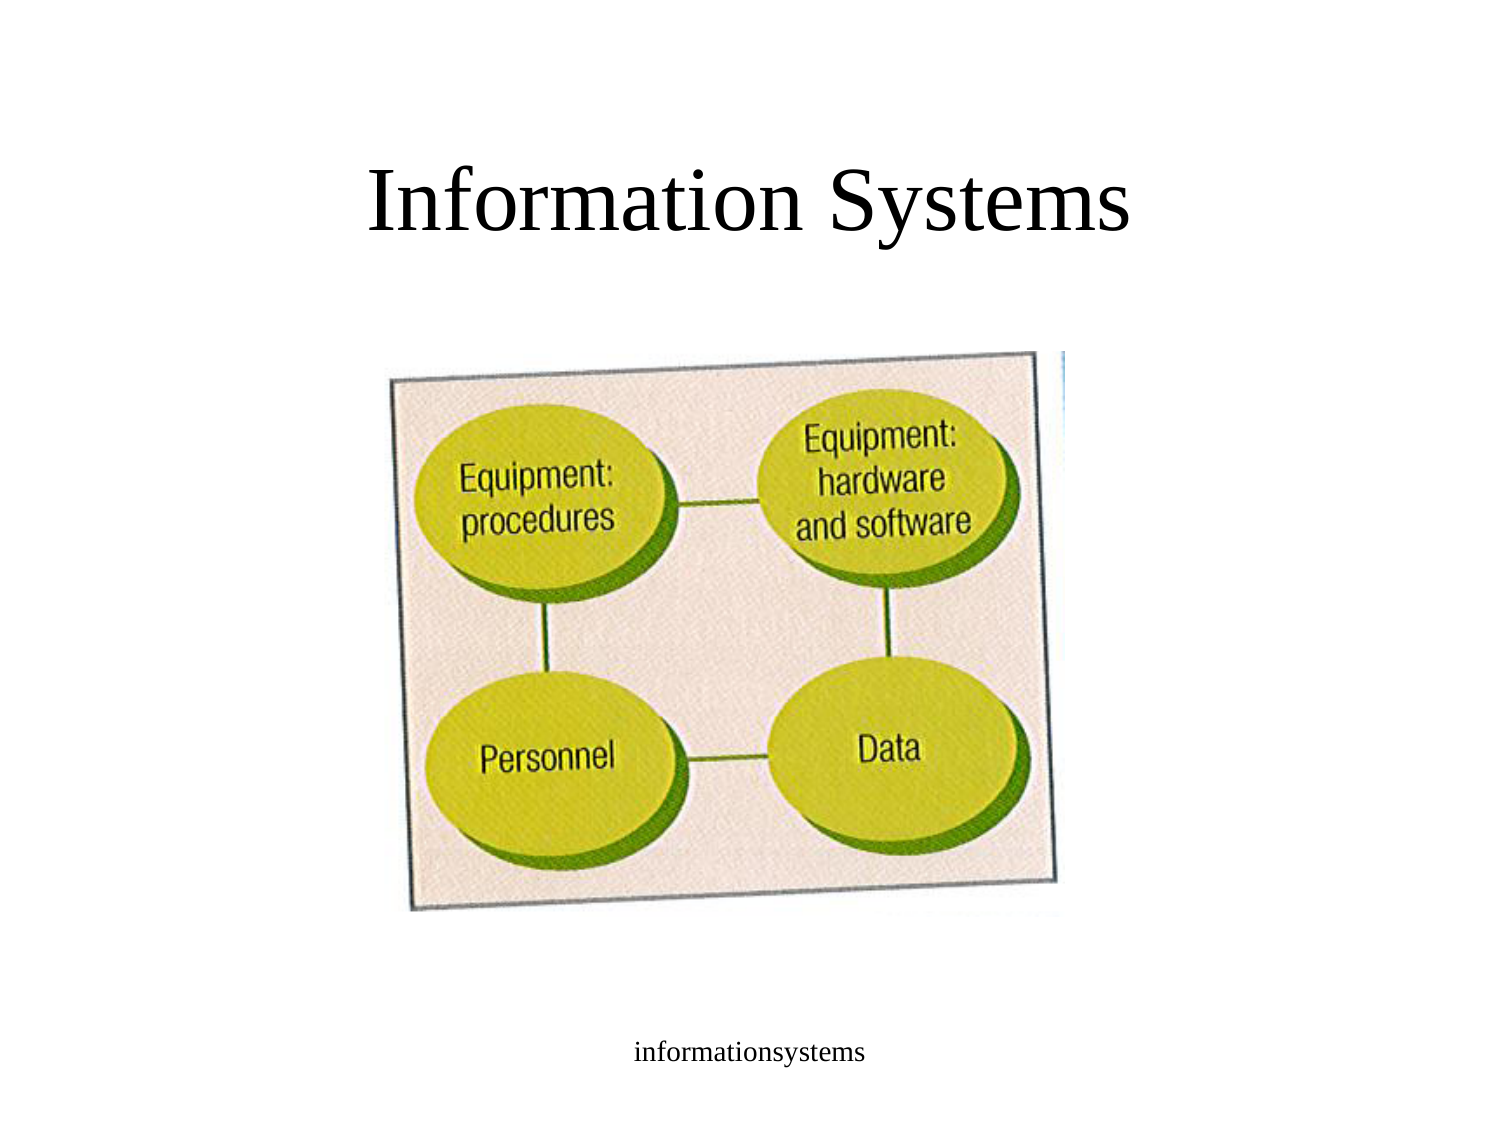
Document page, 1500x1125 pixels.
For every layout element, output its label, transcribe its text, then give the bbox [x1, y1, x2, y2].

title Information Systems [112, 99, 1388, 288]
footer informationsystems [512, 1024, 988, 1101]
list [364, 351, 1065, 917]
